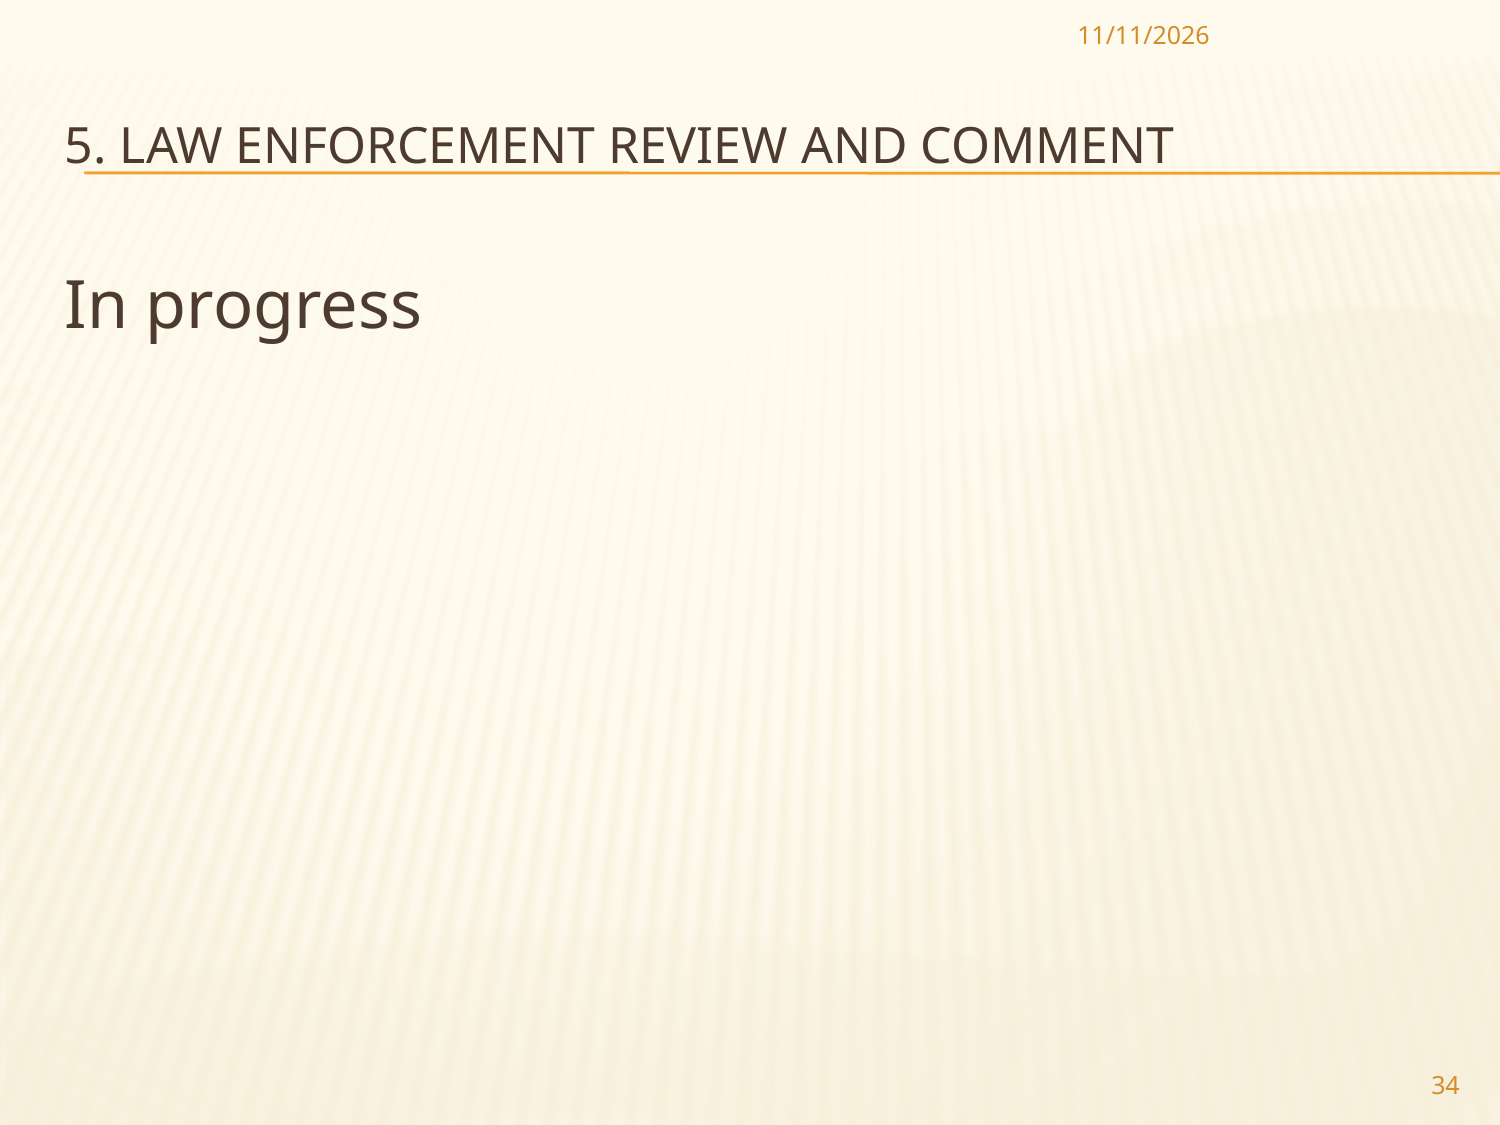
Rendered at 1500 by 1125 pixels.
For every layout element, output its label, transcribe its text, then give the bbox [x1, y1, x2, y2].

title 5. Law Enforcement Review and Comment [50, 75, 1475, 213]
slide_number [1062, 12, 1475, 60]
list In progress [50, 254, 1475, 998]
slide_number 34 [1350, 1061, 1475, 1103]
